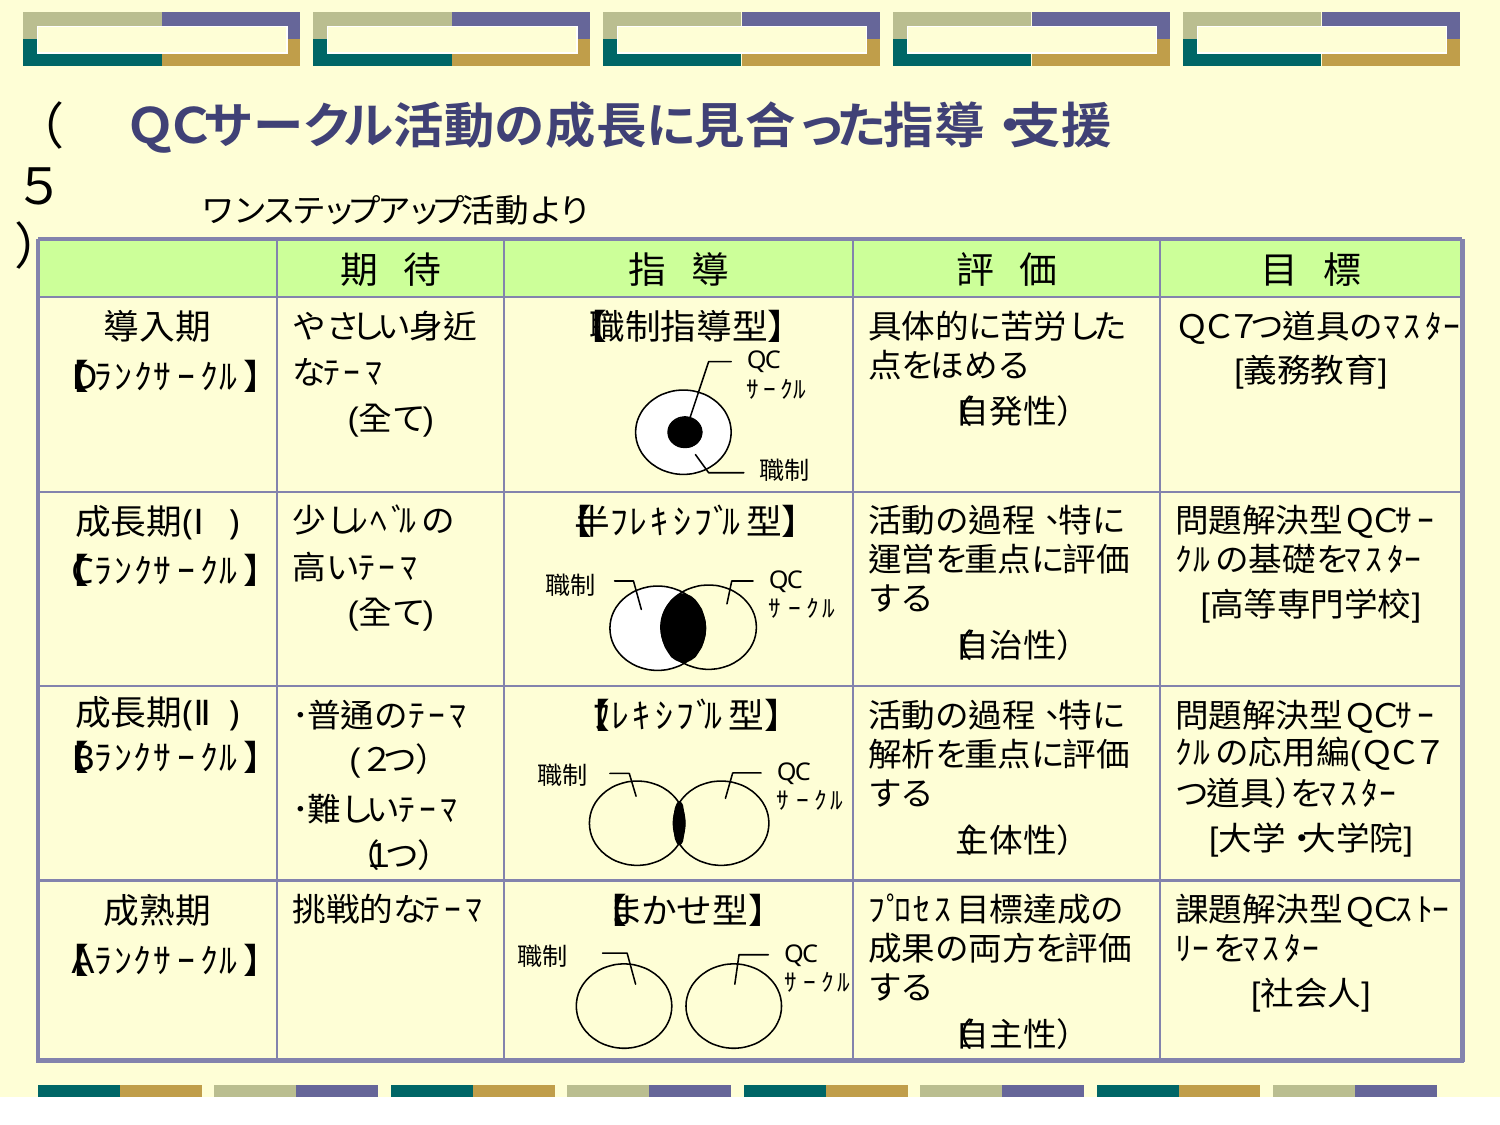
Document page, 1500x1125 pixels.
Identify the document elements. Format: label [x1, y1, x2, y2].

text_box [0, 0, 1500, 1098]
